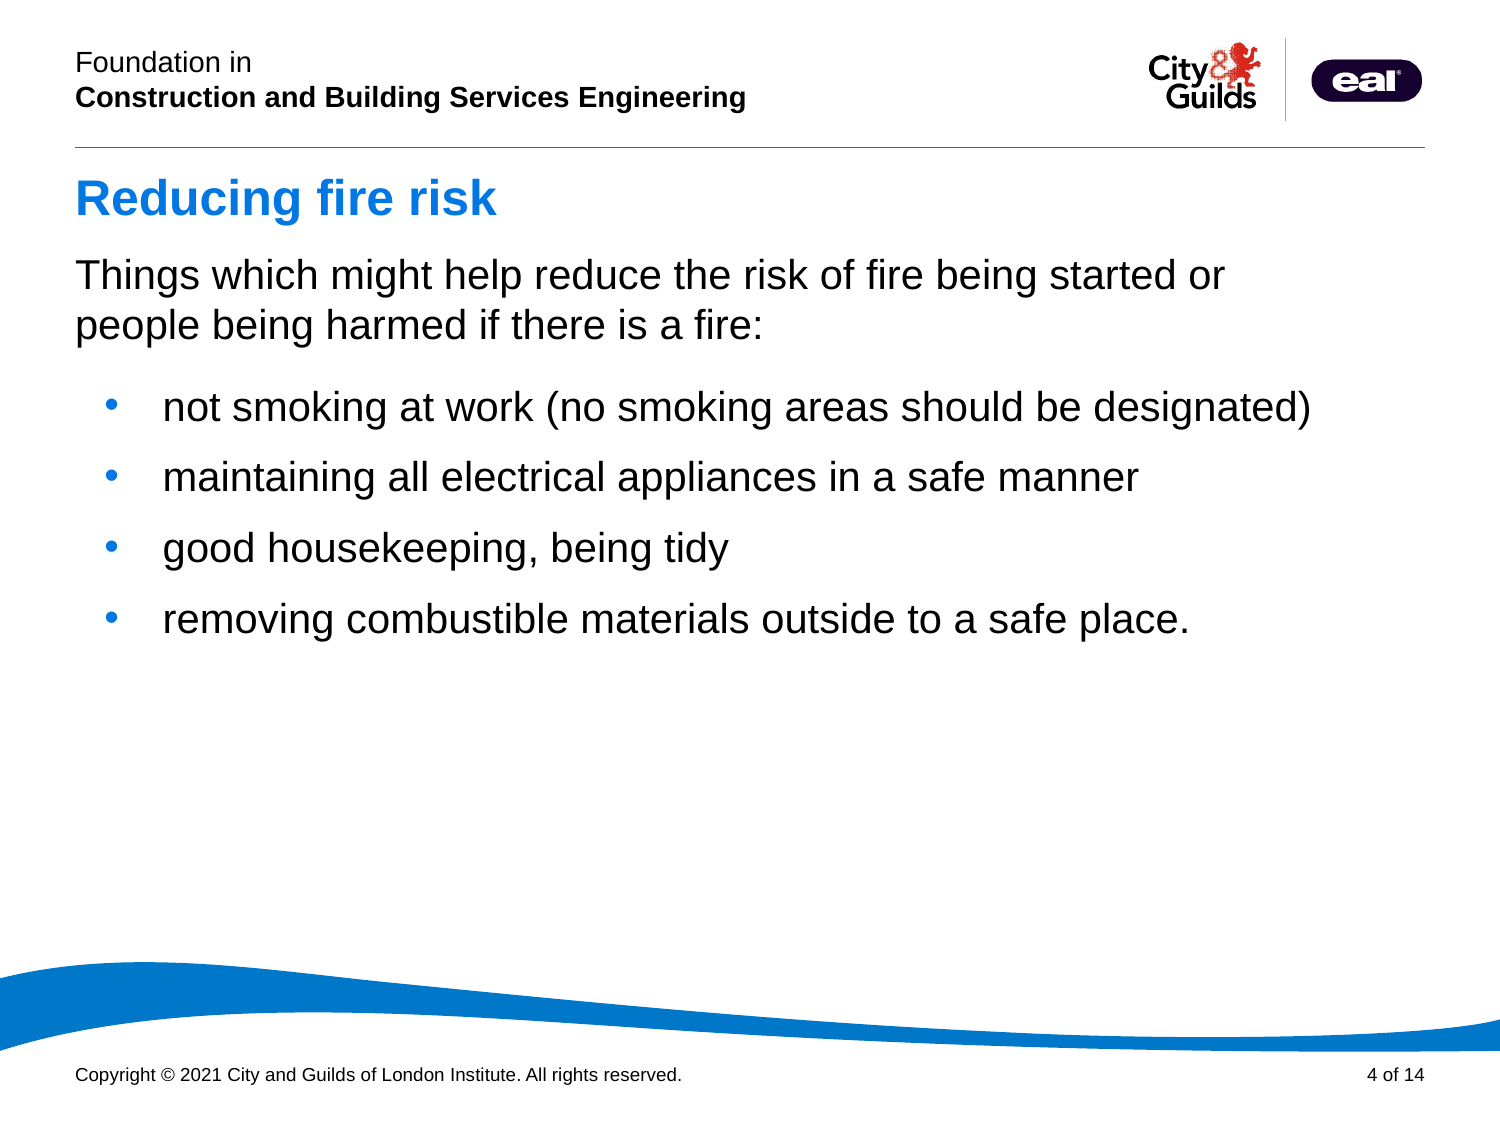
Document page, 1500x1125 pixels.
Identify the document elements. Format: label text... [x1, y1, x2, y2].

title Reducing fire risk [74, 165, 1424, 229]
picture [1149, 38, 1422, 121]
list Things which might help reduce the risk of fire being started or people being harmed if there is a fire: not smoking at work (no smoking areas should be designated) maintaining all electrical appliances in a safe manner good housekeeping, being tidy removing combustible materials outside to a safe place. [74, 247, 1318, 946]
